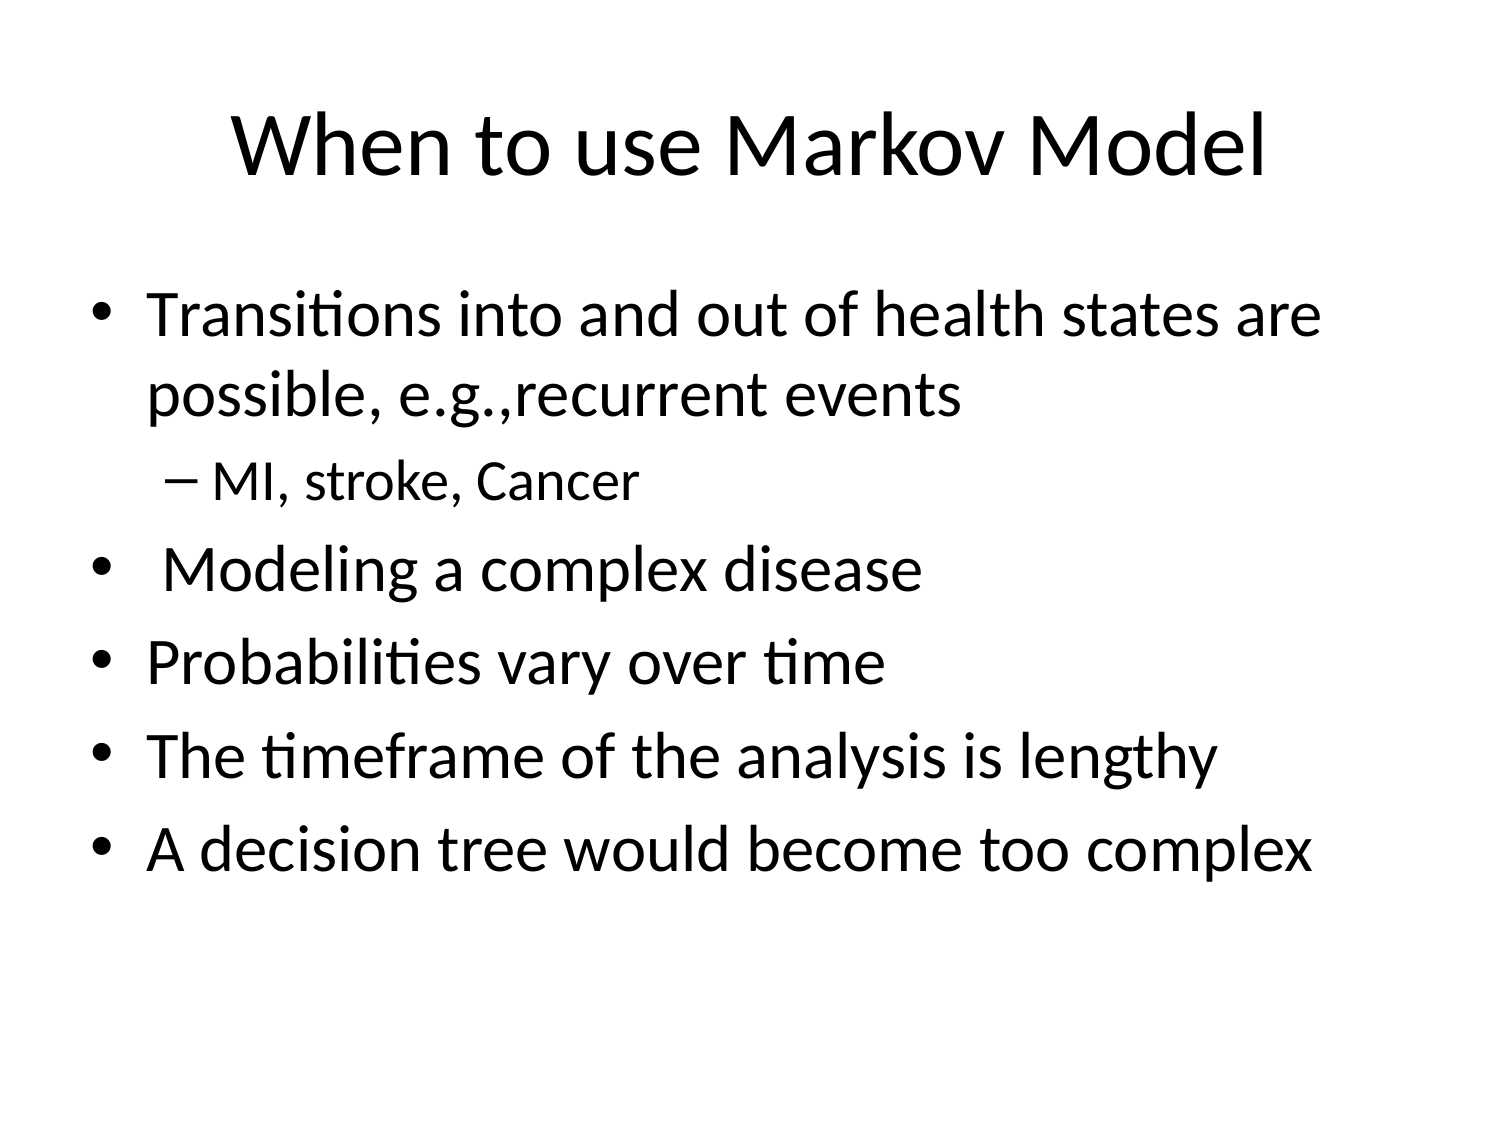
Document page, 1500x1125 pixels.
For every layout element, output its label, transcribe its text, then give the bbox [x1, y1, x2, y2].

title When to use Markov Model [75, 45, 1425, 233]
list Transitions into and out of health states are possible, e.g.,recurrent events MI, stroke, Cancer Modeling a complex disease Probabilities vary over time The timeframe of the analysis is lengthy A decision tree would become too complex [75, 262, 1425, 1005]
